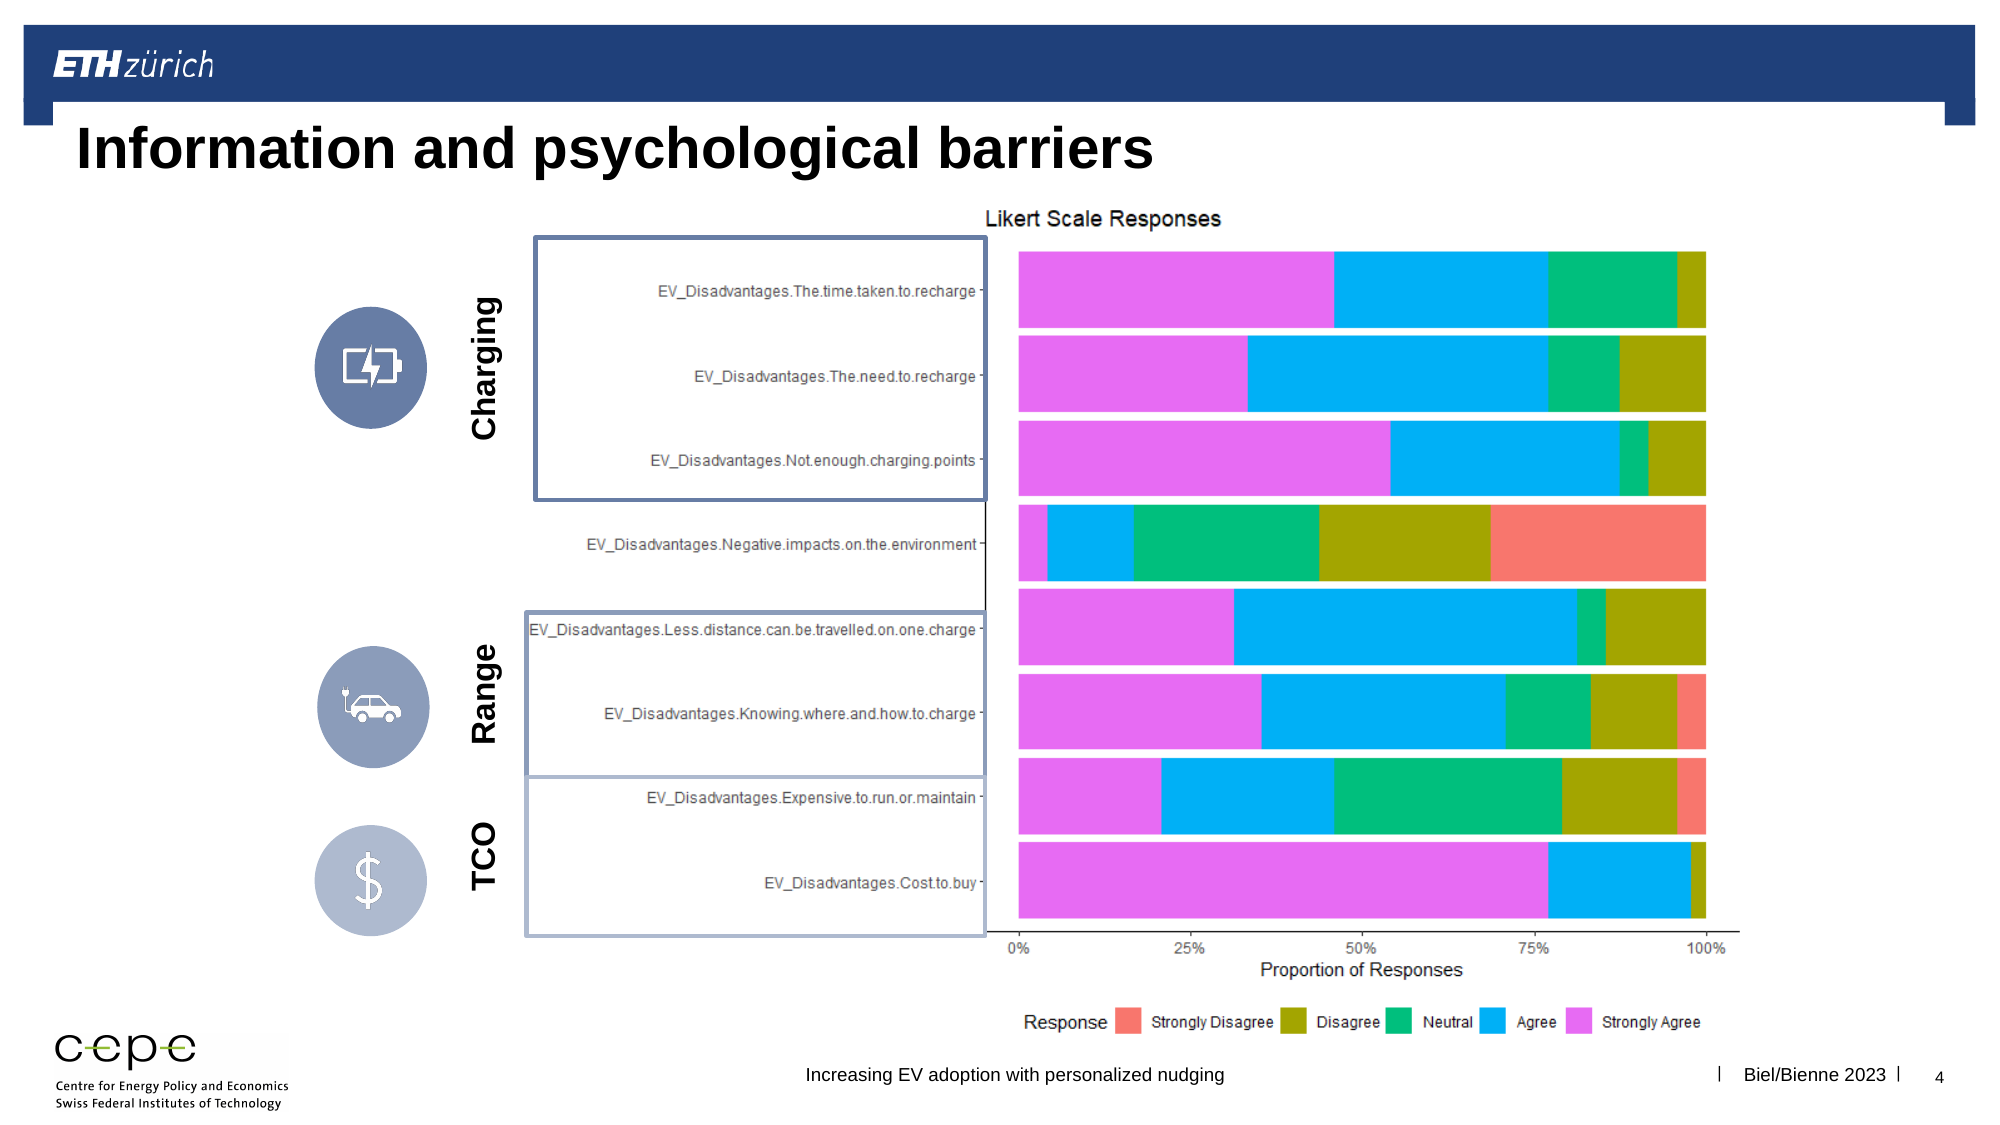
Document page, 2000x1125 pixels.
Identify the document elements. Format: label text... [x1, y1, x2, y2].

text_box Range [454, 612, 509, 776]
text_box [317, 646, 430, 769]
text_box [334, 847, 402, 915]
text_box Biel/Bienne 2023 [1728, 1054, 1906, 1125]
text_box [314, 306, 427, 429]
text_box Charging [454, 237, 509, 501]
picture [54, 1033, 289, 1112]
text_box [314, 825, 427, 937]
slide_number 4 [1910, 1038, 1969, 1116]
text_box TCO [454, 776, 509, 937]
text_box [338, 330, 407, 404]
title Information and psychological barriers [53, 101, 1945, 262]
text_box [337, 668, 406, 742]
picture [526, 199, 1750, 1054]
text_box Increasing EV adoption with personalized nudging [790, 1063, 1713, 1125]
